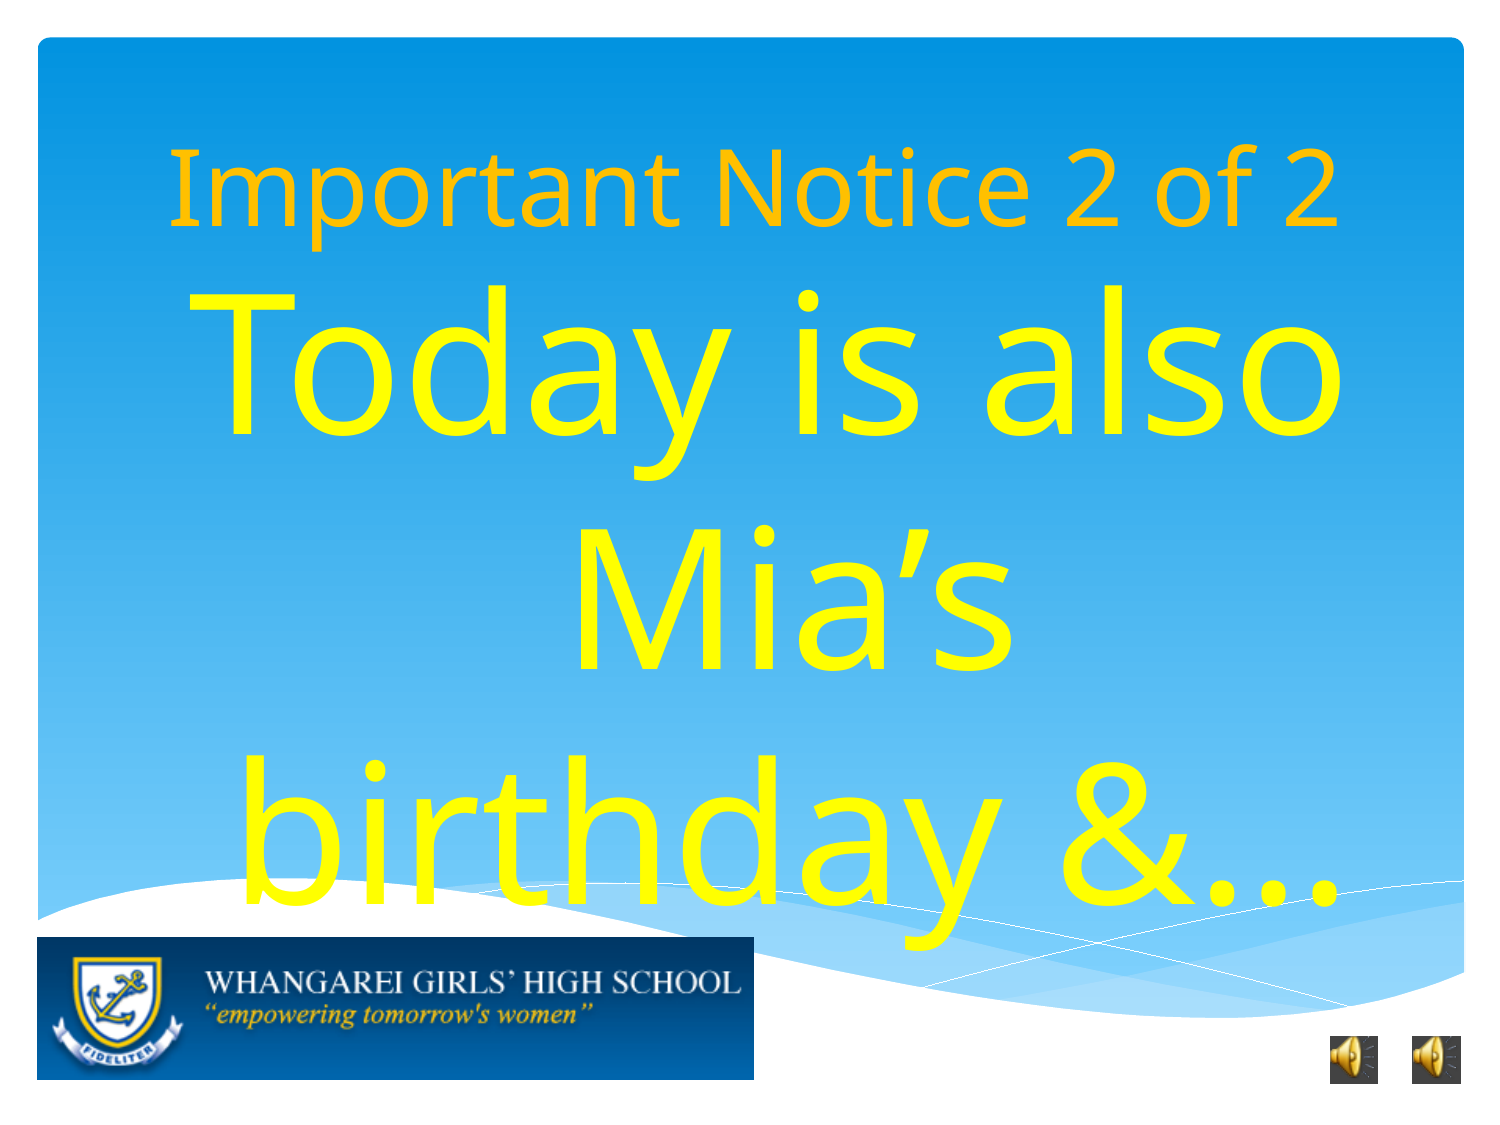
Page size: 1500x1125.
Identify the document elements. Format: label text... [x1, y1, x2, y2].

text_box Important Notice 2 of 2 [149, 37, 1362, 255]
picture [1328, 1034, 1380, 1086]
text_box Today is also Mia’s birthday &… [149, 231, 1391, 963]
picture [1411, 1034, 1462, 1086]
picture [37, 937, 754, 1080]
